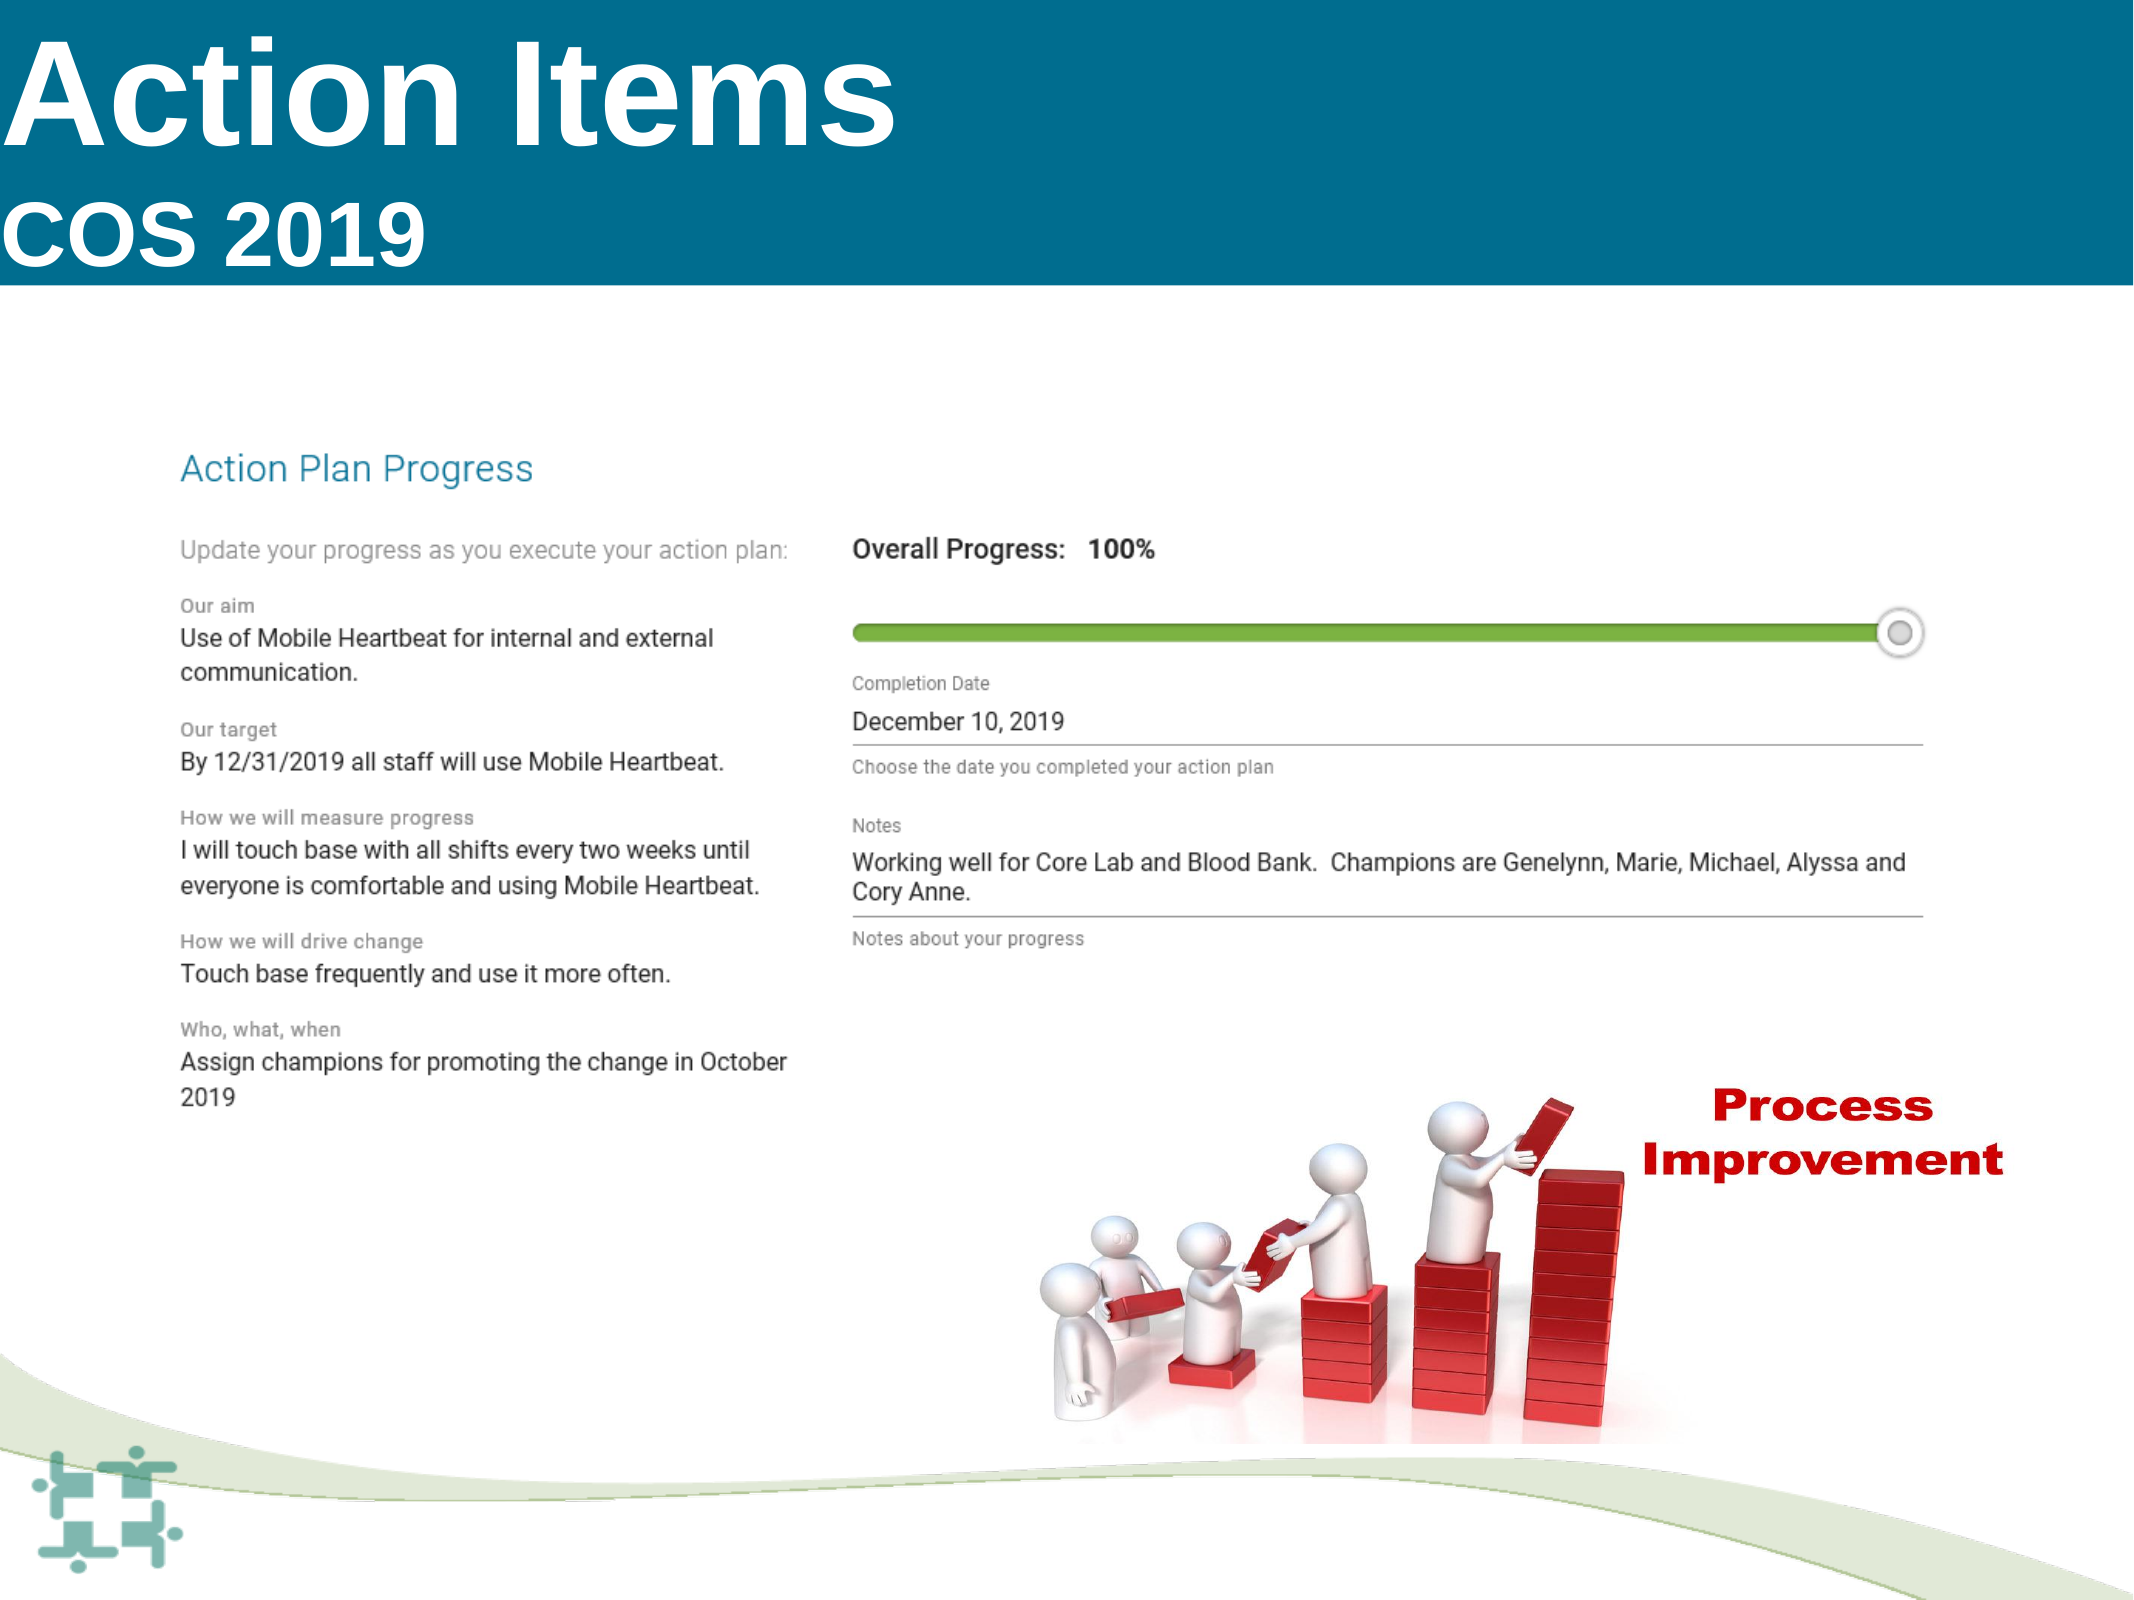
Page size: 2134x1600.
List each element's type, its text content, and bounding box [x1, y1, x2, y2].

title Action Items COS 2019 [0, 0, 2134, 286]
picture [0, 446, 2134, 1600]
